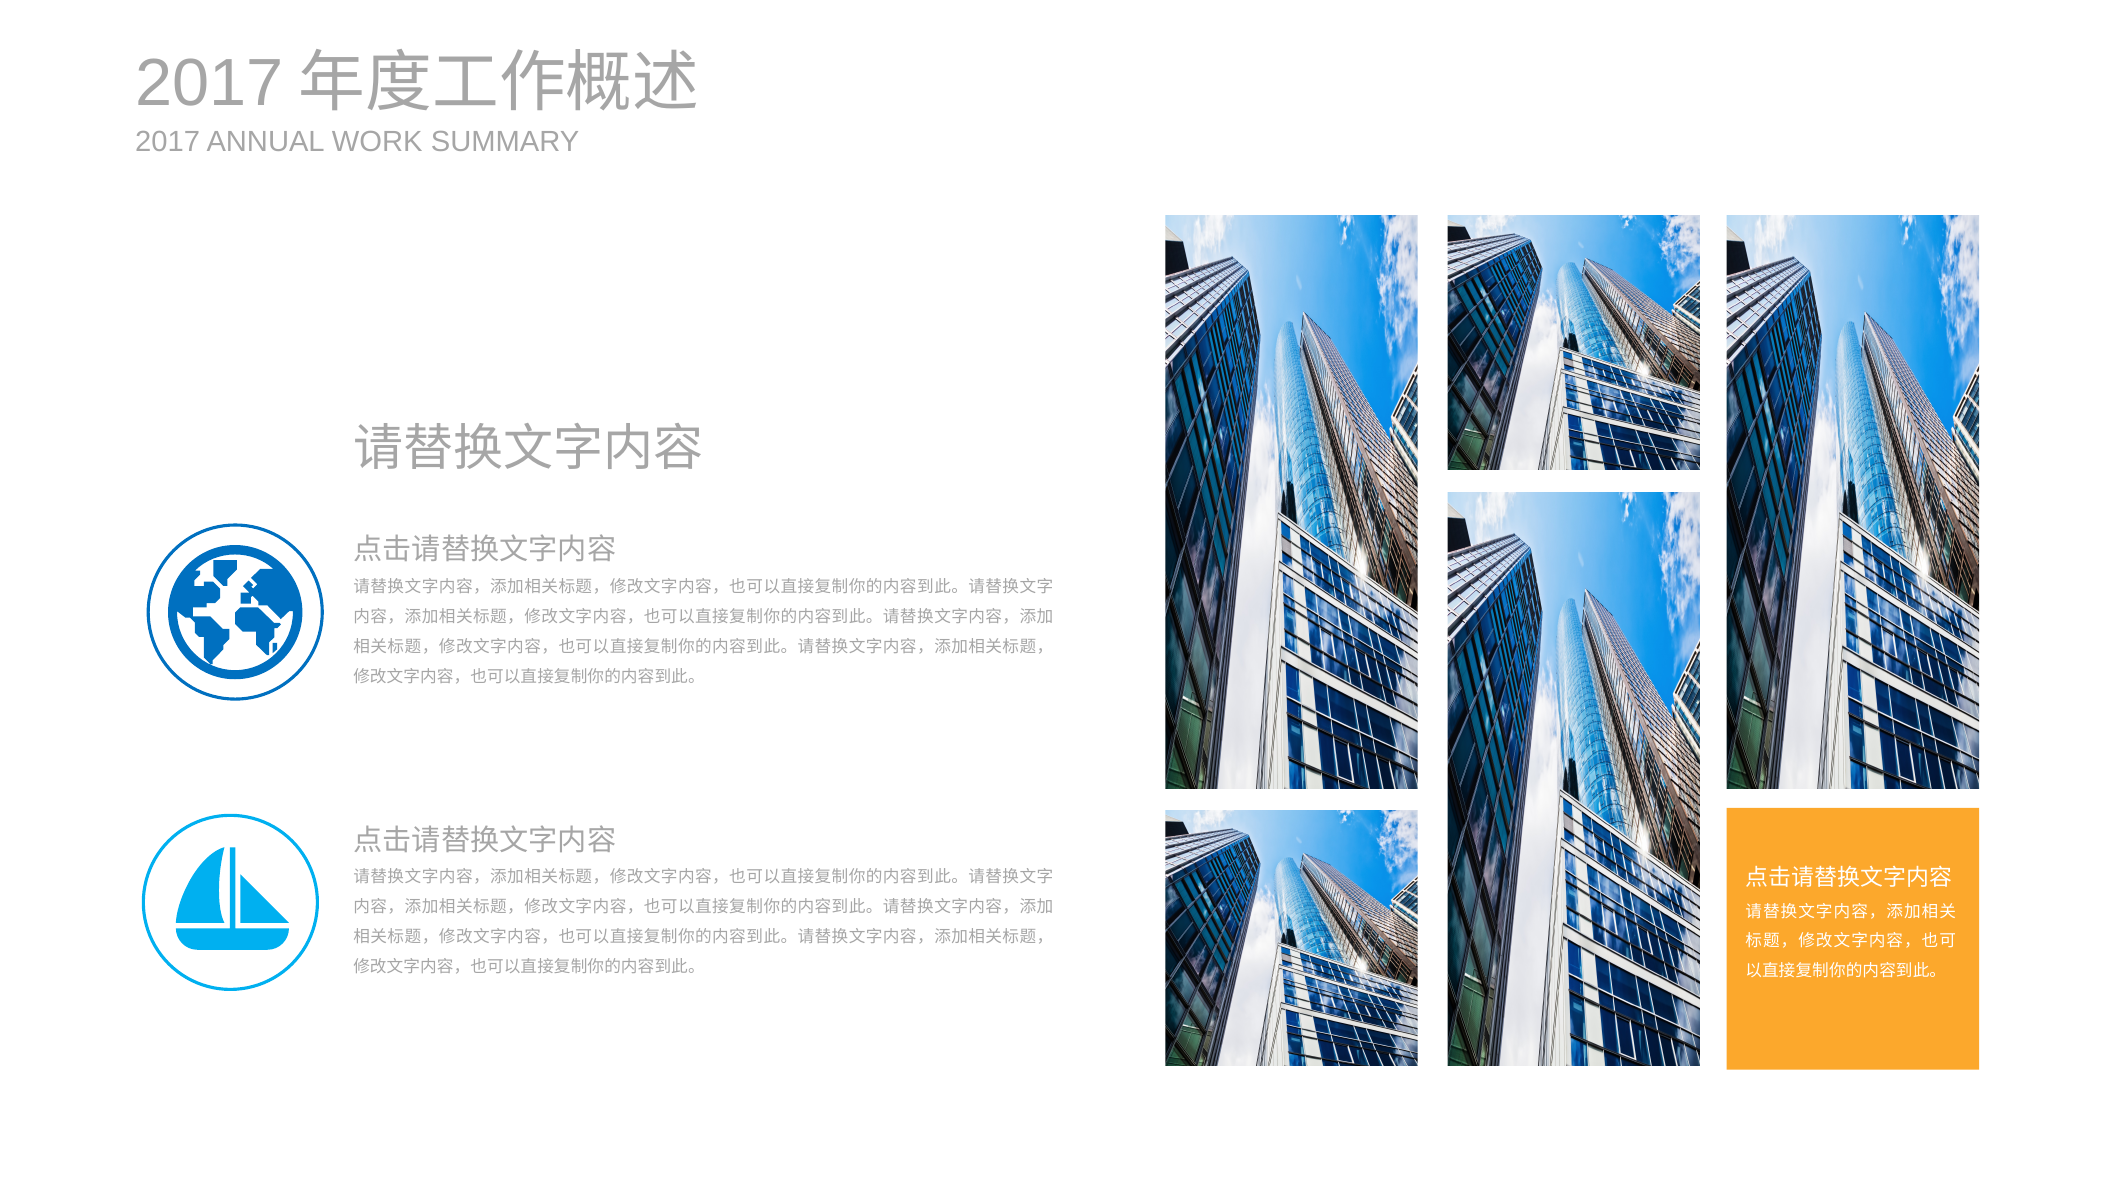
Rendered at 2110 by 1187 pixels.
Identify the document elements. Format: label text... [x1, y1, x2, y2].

text_box [1726, 1066, 1980, 1071]
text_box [148, 524, 323, 700]
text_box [1165, 215, 1980, 1066]
text_box 点击请替换文字内容 请替换文字内容，添加相关标题，修改文字内容，也可以直接复制你的内容到此。请替换文字内容，添加相关标题，修改文字内容，也可以直接复制你的内容到此。请替换文字内容，添加相关标题，修改文字内容，也可以直接复制你的内容到此。请替换文字内容，添加相关标题，修改文字内容，也可以直接复制你的内容到此。 [353, 530, 1055, 686]
text_box 2017 ANNUAL WORK SUMMARY [135, 122, 596, 158]
text_box 2017年度工作概述 [135, 38, 783, 119]
text_box 请替换文字内容 [353, 415, 728, 476]
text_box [143, 815, 318, 990]
text_box 点击请替换文字内容 请替换文字内容，添加相关标题，修改文字内容，也可以直接复制你的内容到此。请替换文字内容，添加相关标题，修改文字内容，也可以直接复制你的内容到此。请替换文字内容，添加相关标题，修改文字内容，也可以直接复制你的内容到此。请替换文字内容，添加相关标题，修改文字内容，也可以直接复制你的内容到此。 [353, 820, 1055, 976]
